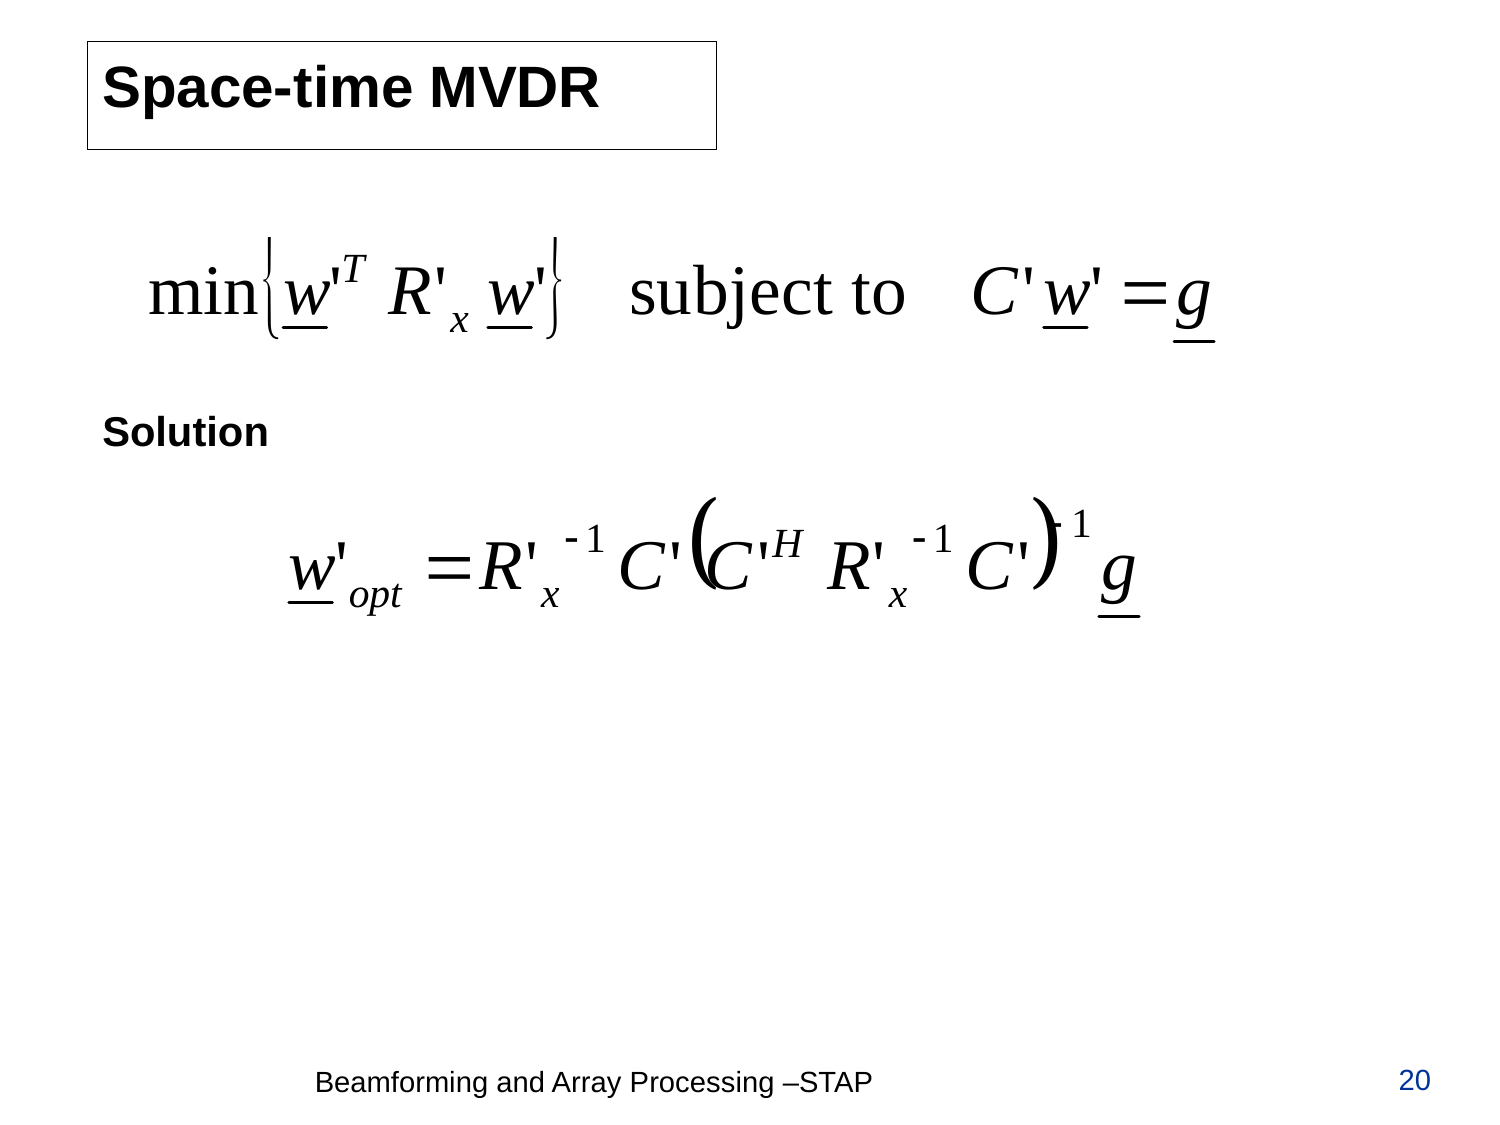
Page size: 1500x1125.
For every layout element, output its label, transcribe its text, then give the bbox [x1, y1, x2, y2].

slide_number 20 [1207, 1055, 1447, 1102]
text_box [137, 237, 1232, 357]
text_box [276, 494, 1157, 631]
text_box Solution [87, 387, 338, 469]
title Space-time MVDR [87, 41, 717, 150]
